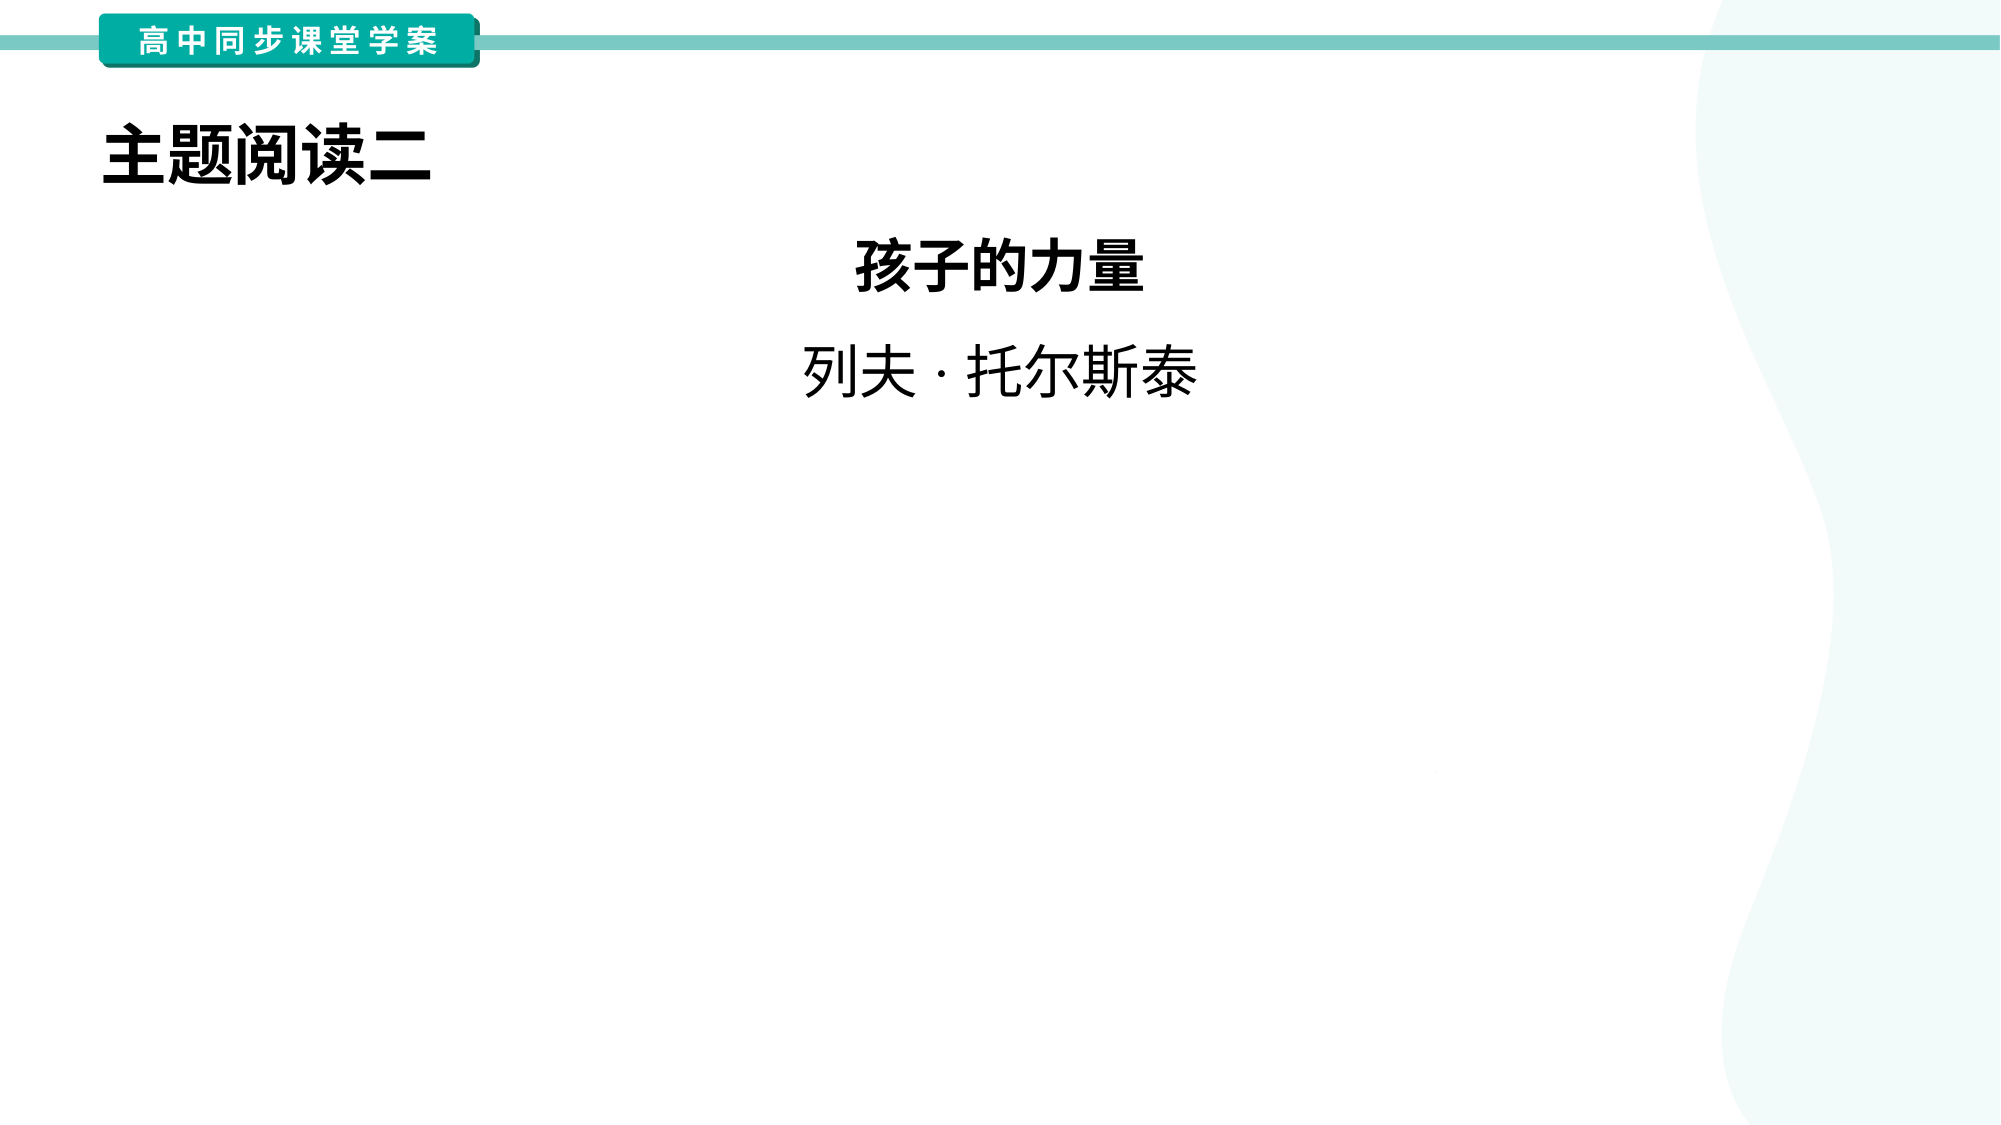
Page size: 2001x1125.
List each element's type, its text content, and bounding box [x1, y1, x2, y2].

text_box 主题阅读二 [100, 76, 1899, 254]
picture [0, 0, 2000, 1125]
